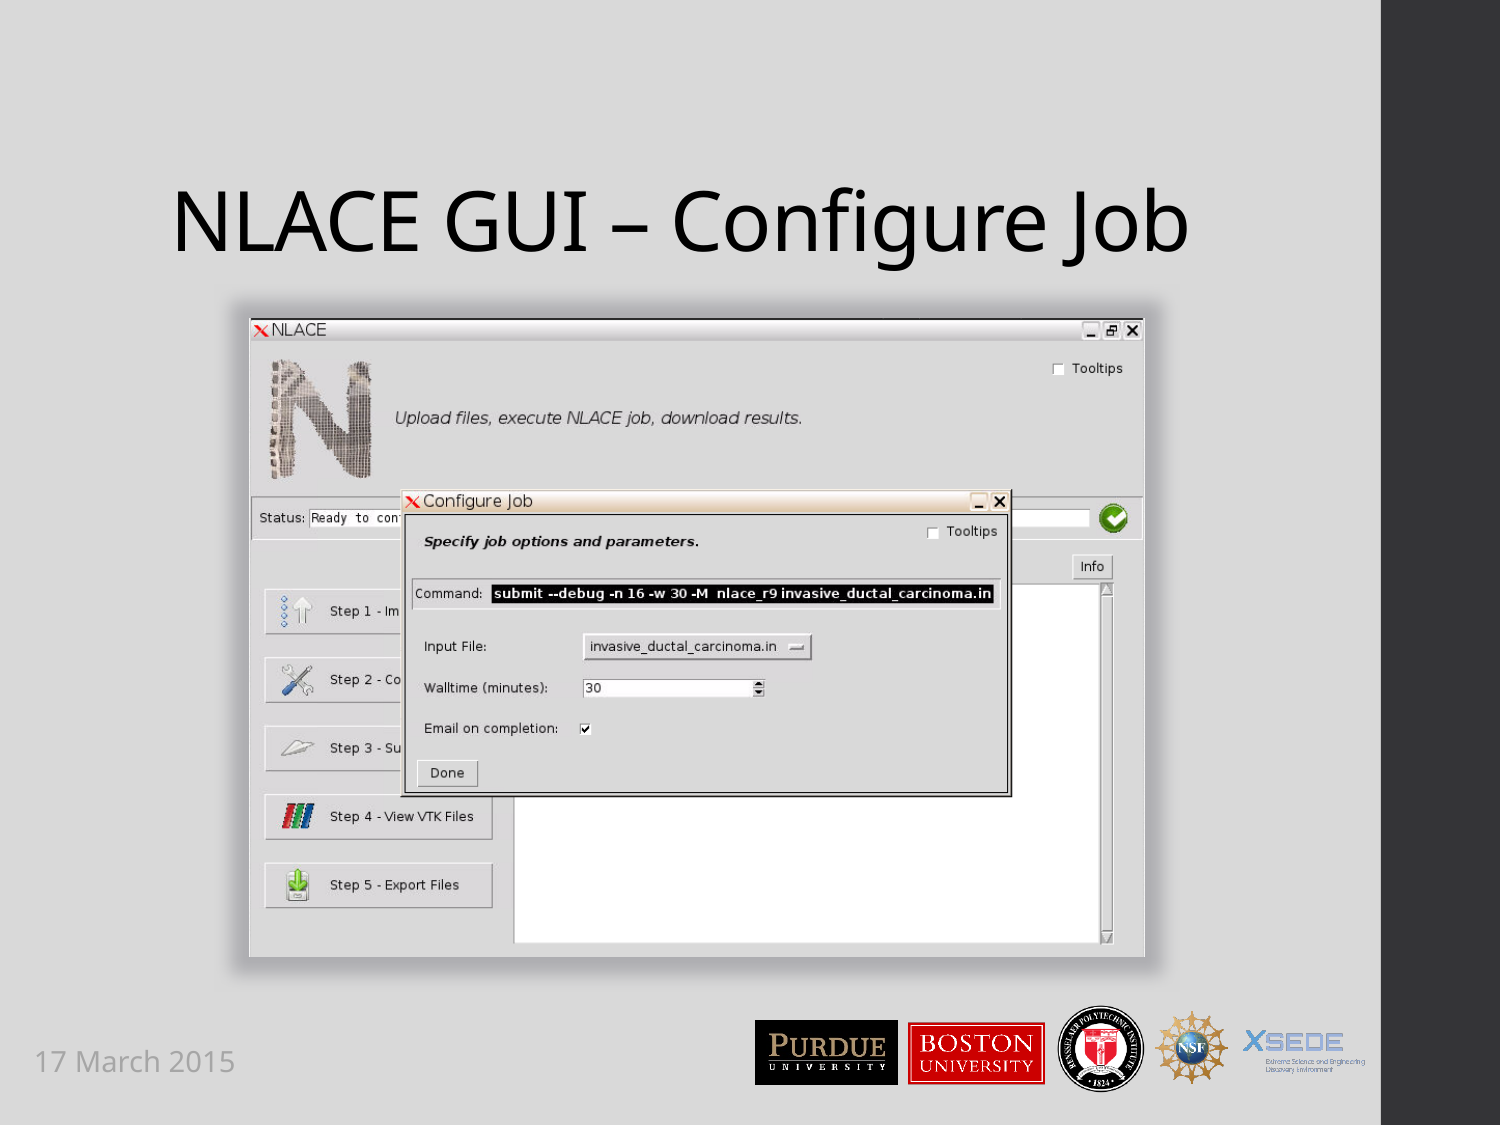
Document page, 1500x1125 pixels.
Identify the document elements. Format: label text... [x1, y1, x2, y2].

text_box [755, 1004, 1371, 1094]
picture [249, 318, 1145, 958]
text_box 17 March 2015 [18, 1035, 251, 1086]
title NLACE GUI – Configure Job [155, 60, 1348, 278]
